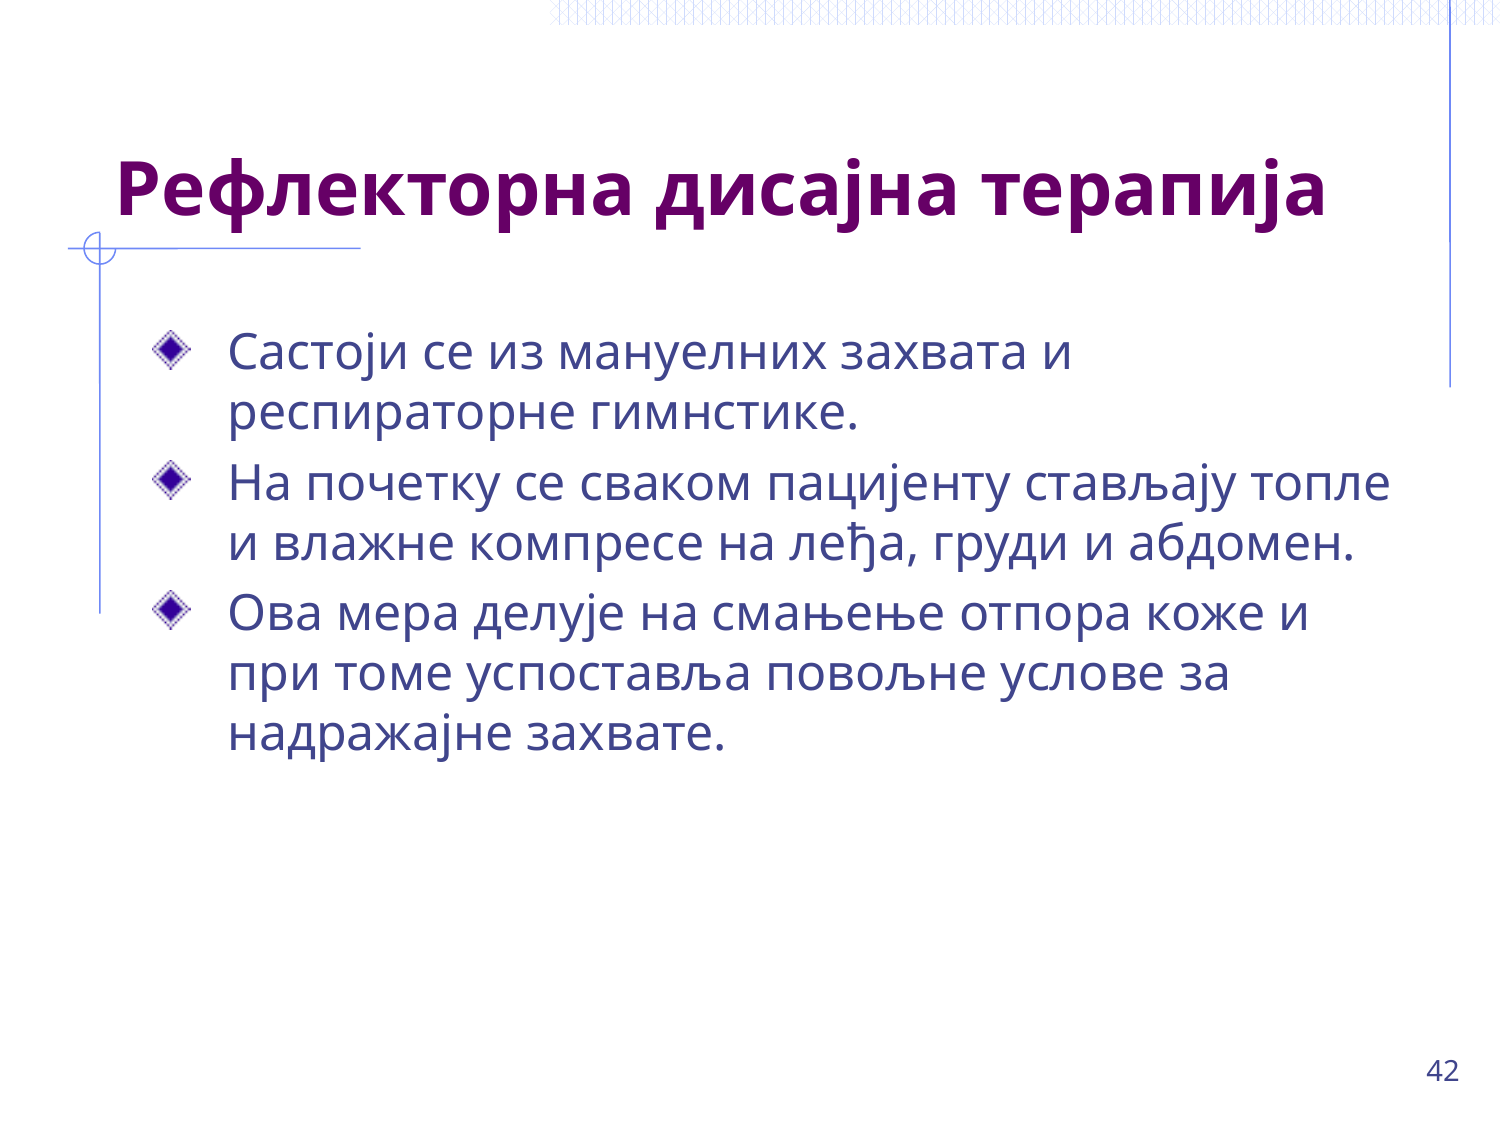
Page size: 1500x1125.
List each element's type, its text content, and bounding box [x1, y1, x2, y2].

picture [152, 330, 191, 370]
slide_number 42 [1162, 1025, 1475, 1100]
picture [152, 590, 191, 630]
picture [152, 460, 191, 500]
title Рефлекторна дисајна терапија [99, 49, 1376, 238]
list Састоји се из мануелних захвата и респираторне гимнстике. На почетку се сваком пацијенту стављају топле и влажне компресе на леђа, груди и абдомен. Ова мера делује на смањење отпора коже и при томе успоставља повољне услове за надражајне захвате. [137, 312, 1413, 988]
